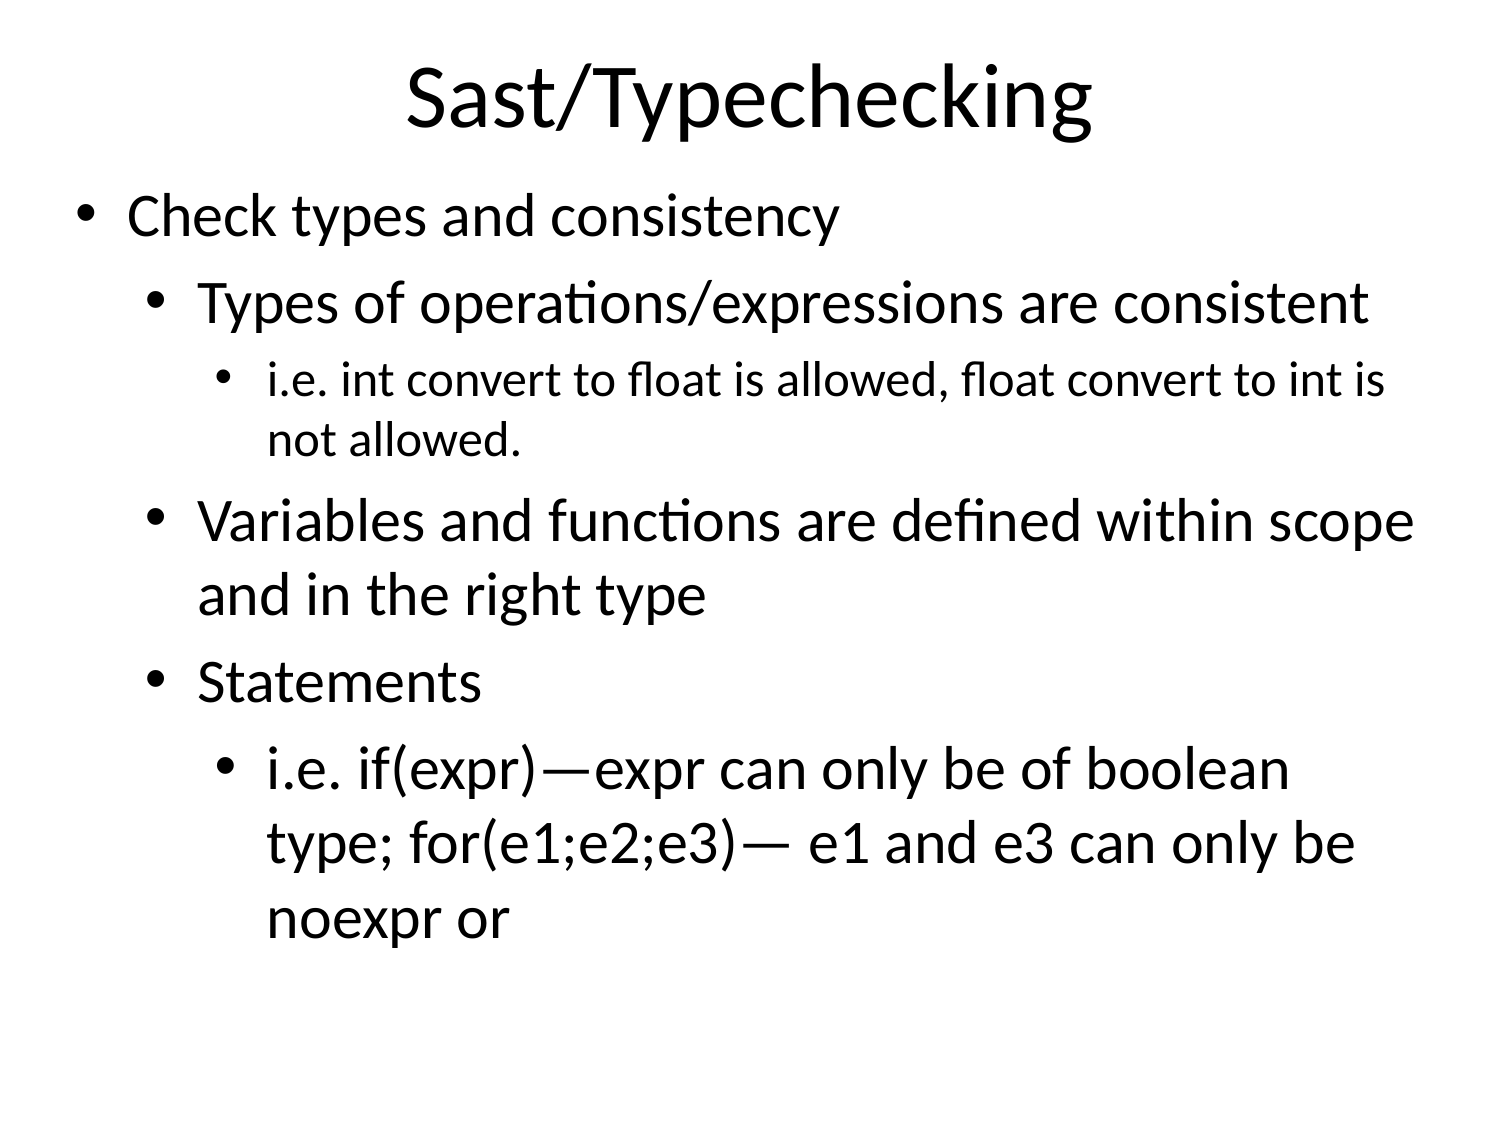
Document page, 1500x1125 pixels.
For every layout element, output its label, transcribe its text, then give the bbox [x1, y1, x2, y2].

title Sast/Typechecking [75, 5, 1425, 174]
list Check types and consistency Types of operations/expressions are consistent i.e. int convert to float is allowed, float convert to int is not allowed. Variables and functions are defined within scope and in the right type Statements i.e. if(expr)—expr can only be of boolean type; for(e1;e2;e3)— e1 and e3 can only be noexpr or [75, 174, 1425, 1005]
